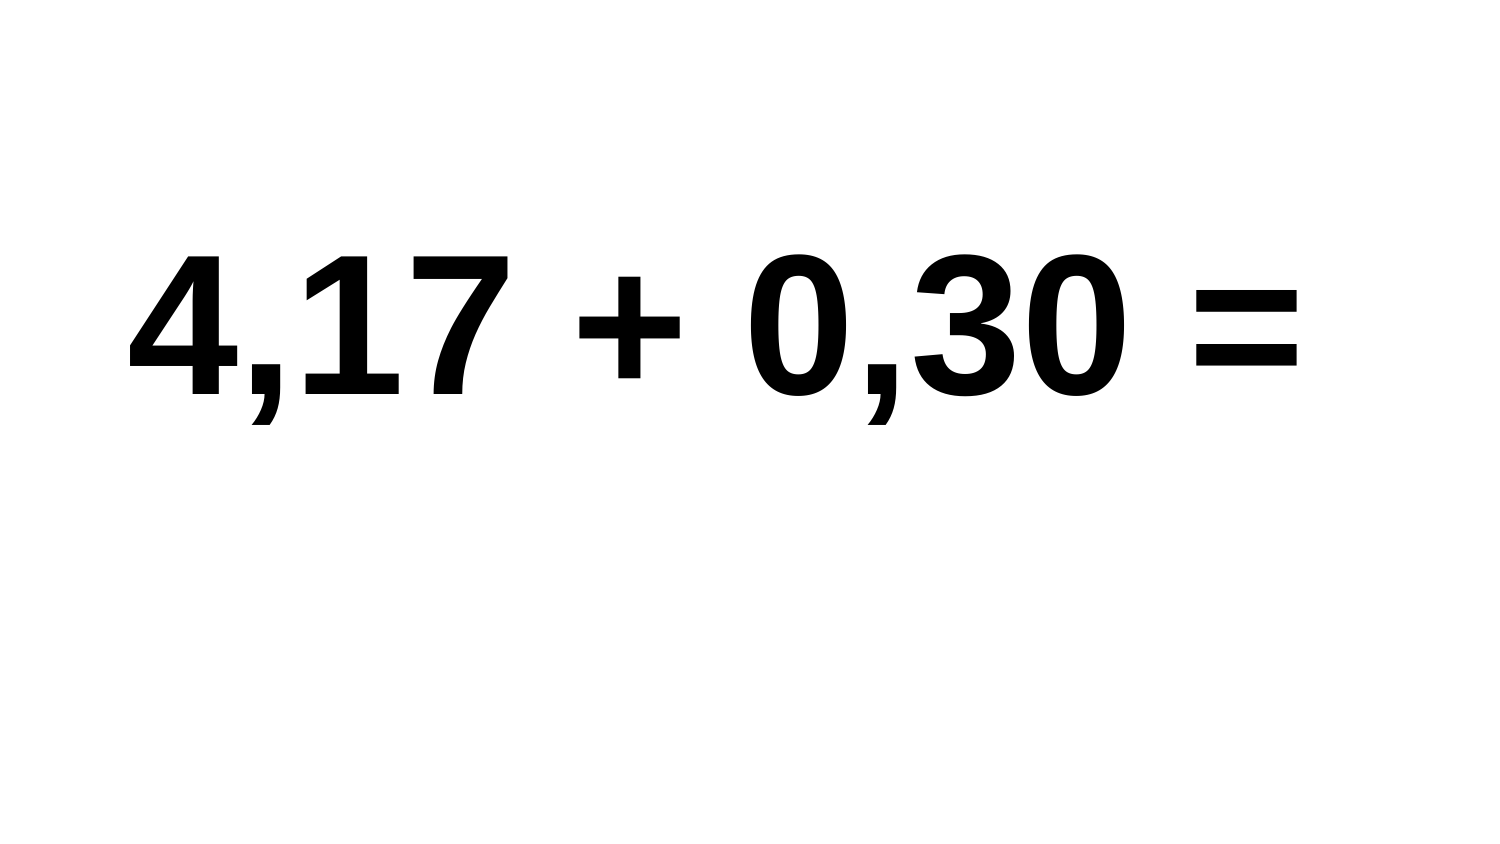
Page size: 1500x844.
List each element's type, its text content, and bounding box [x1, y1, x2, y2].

text_box 4,17 + 0,30 = [112, 259, 1388, 450]
